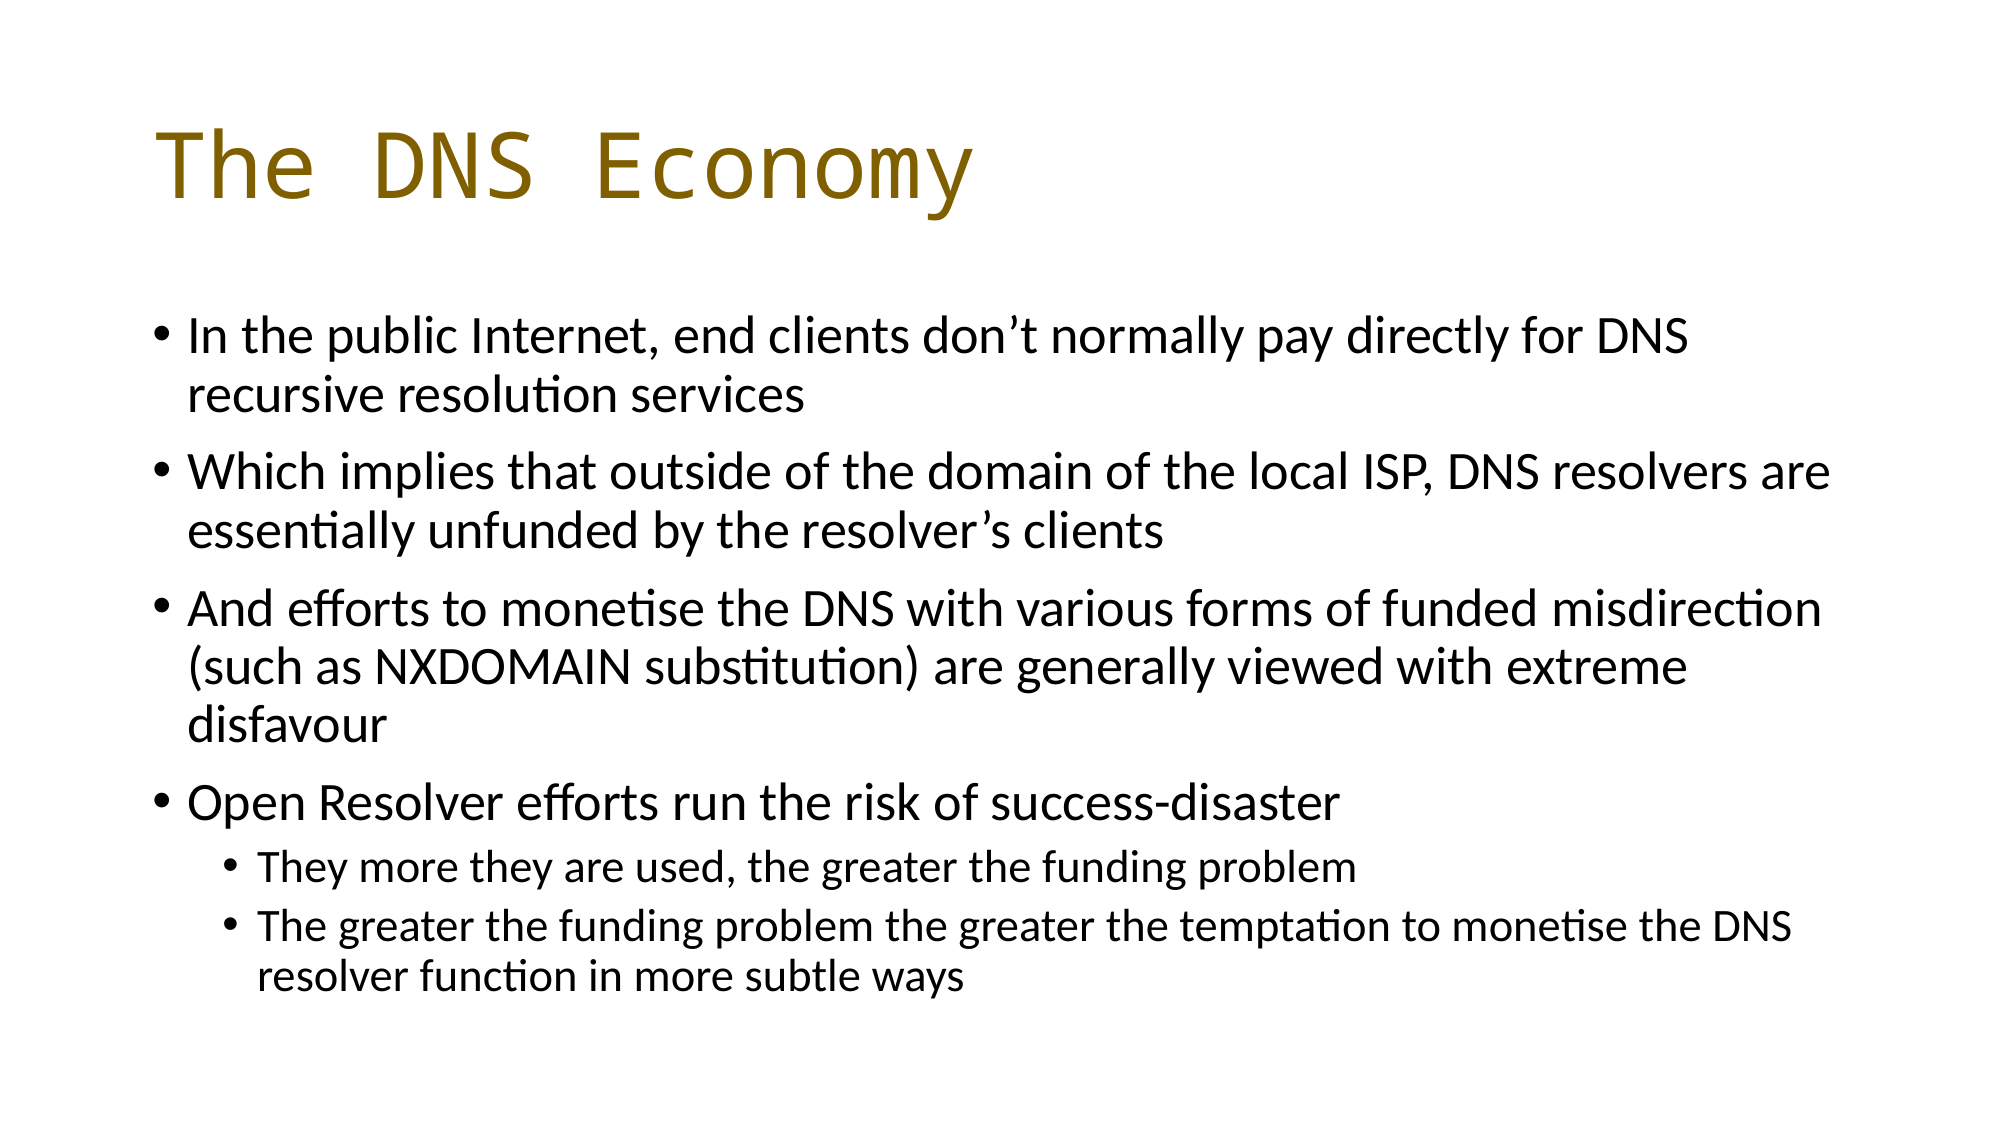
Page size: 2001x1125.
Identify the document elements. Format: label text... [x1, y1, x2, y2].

list In the public Internet, end clients don’t normally pay directly for DNS recursive resolution services Which implies that outside of the domain of the local ISP, DNS resolvers are essentially unfunded by the resolver’s clients And efforts to monetise the DNS with various forms of funded misdirection (such as NXDOMAIN substitution) are generally viewed with extreme disfavour Open Resolver efforts run the risk of success-disaster They more they are used, the greater the funding problem The greater the funding problem the greater the temptation to monetise the DNS resolver function in more subtle ways [137, 299, 1863, 1014]
title The DNS Economy [137, 59, 1863, 278]
